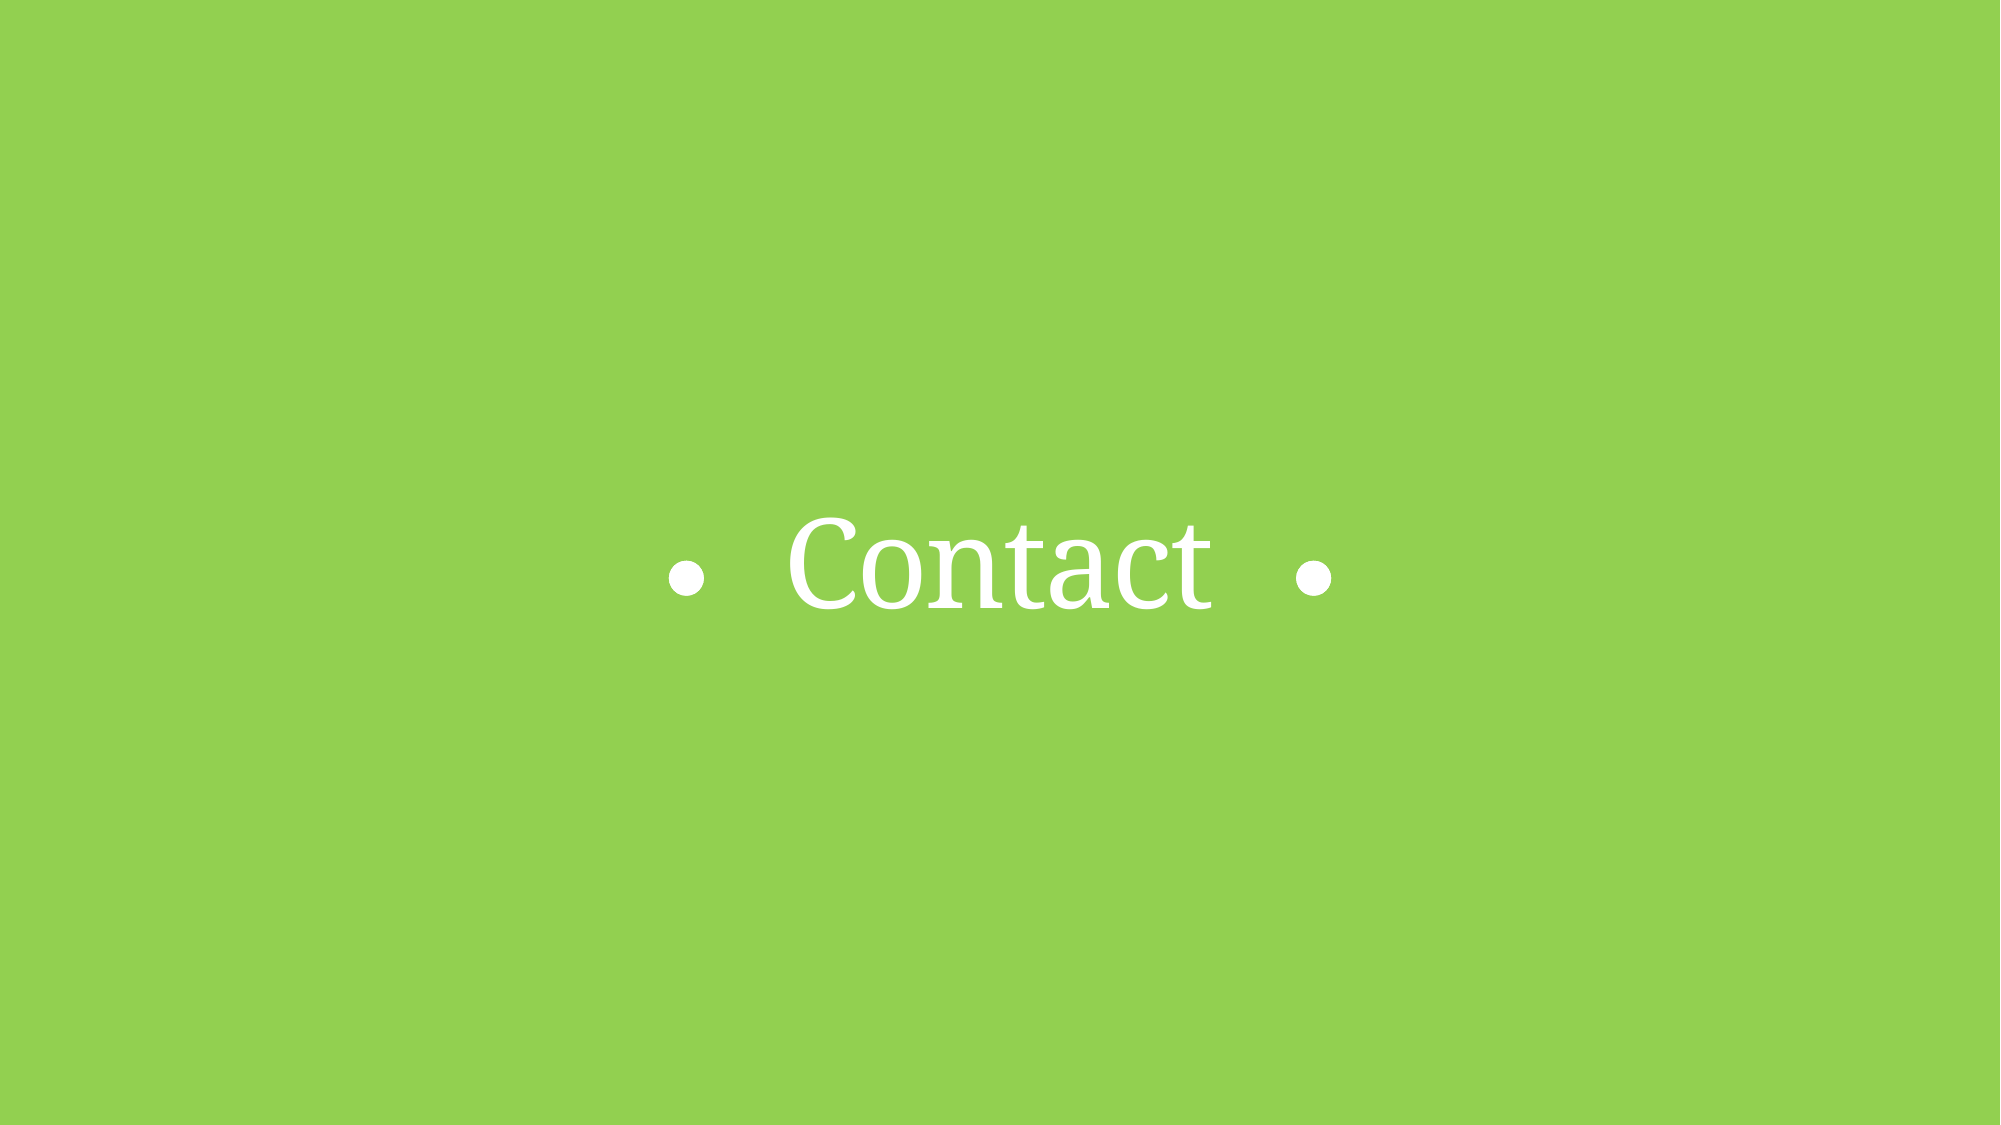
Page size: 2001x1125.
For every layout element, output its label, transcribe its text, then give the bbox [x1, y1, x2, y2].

list Contact [710, 492, 1288, 643]
